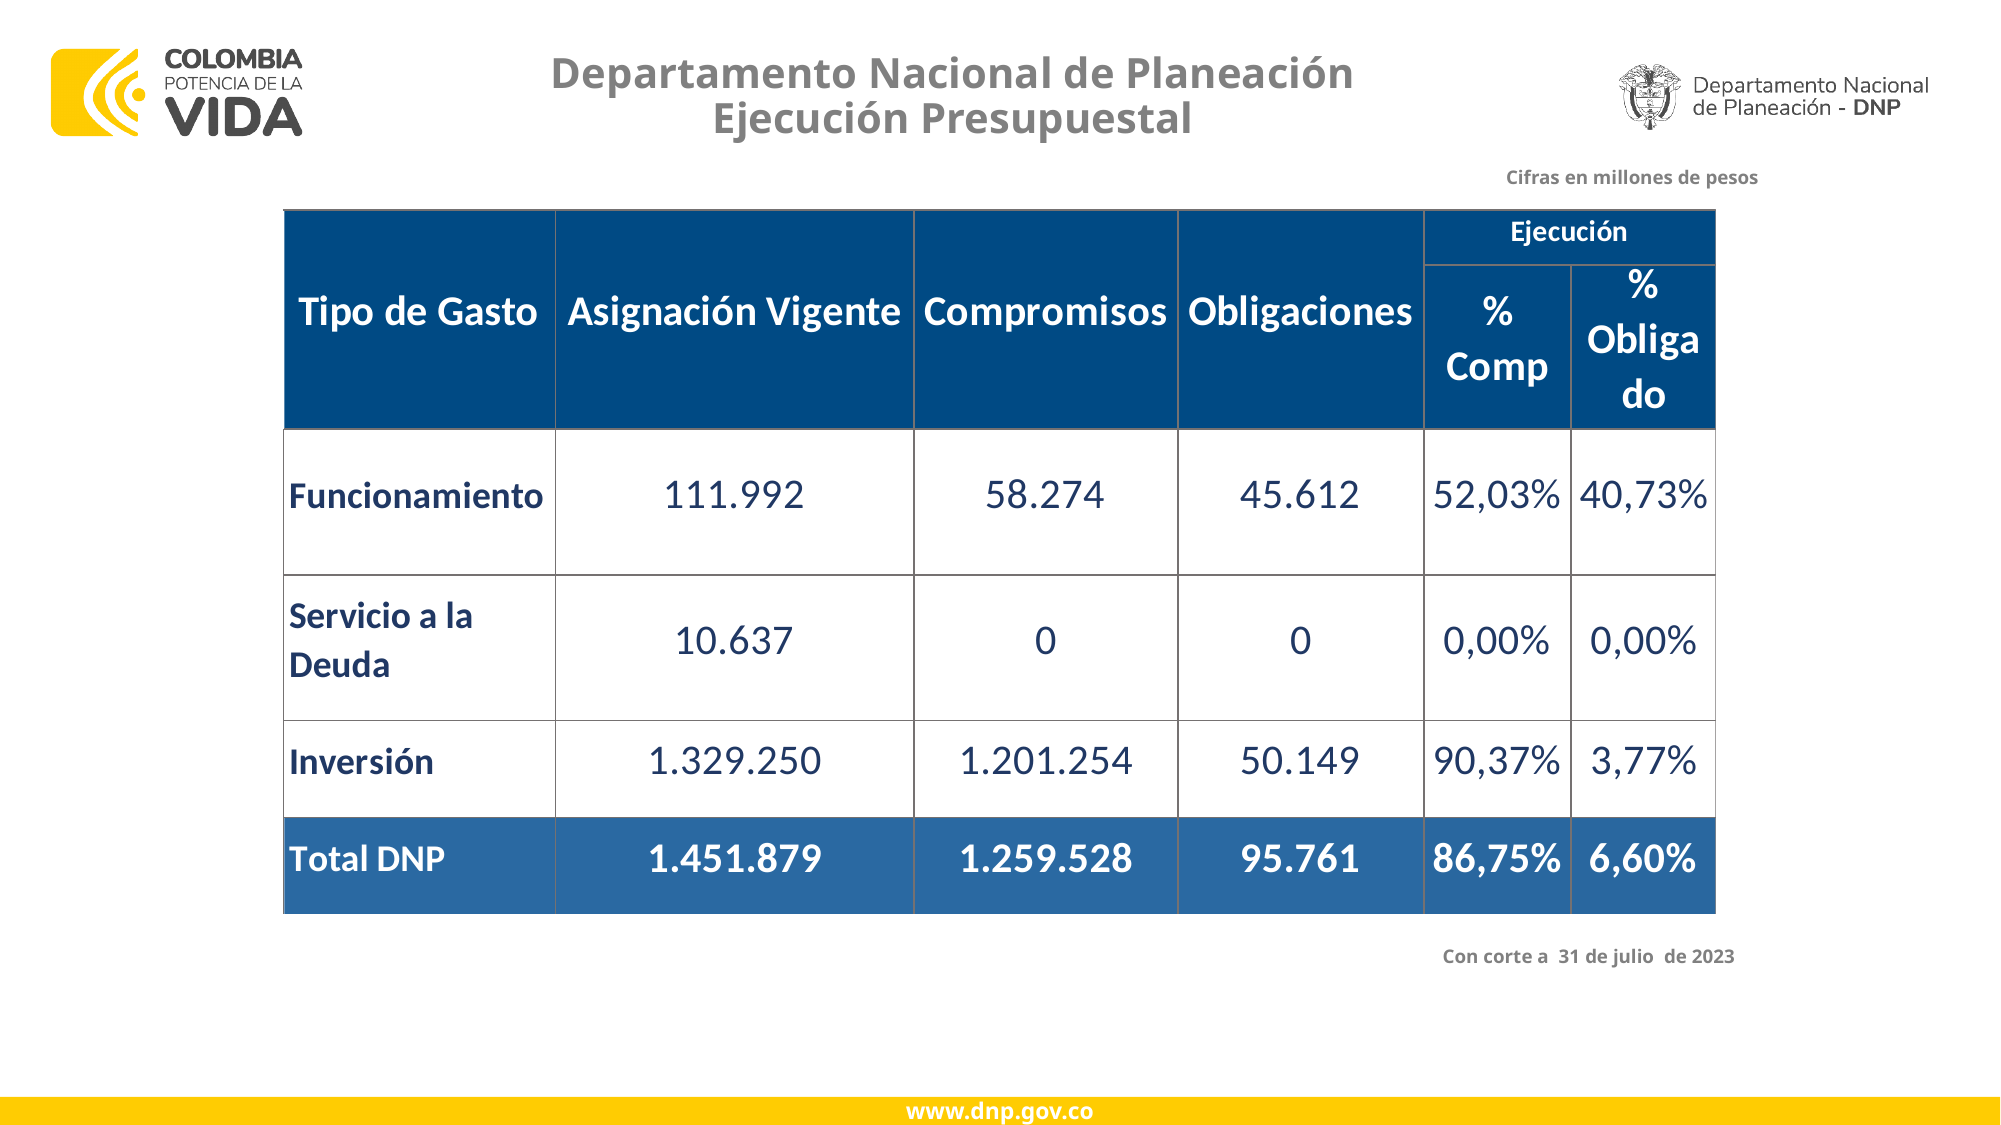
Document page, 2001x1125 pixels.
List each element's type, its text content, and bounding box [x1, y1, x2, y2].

picture [11, 9, 342, 176]
text_box Con corte a 31 de julio de 2023 [1427, 937, 1772, 975]
text_box Cifras en millones de pesos [1491, 158, 1860, 216]
title Departamento Nacional de Planeación Ejecución Presupuestal [57, 44, 1849, 169]
picture [282, 209, 1718, 916]
picture [1557, 0, 1989, 195]
